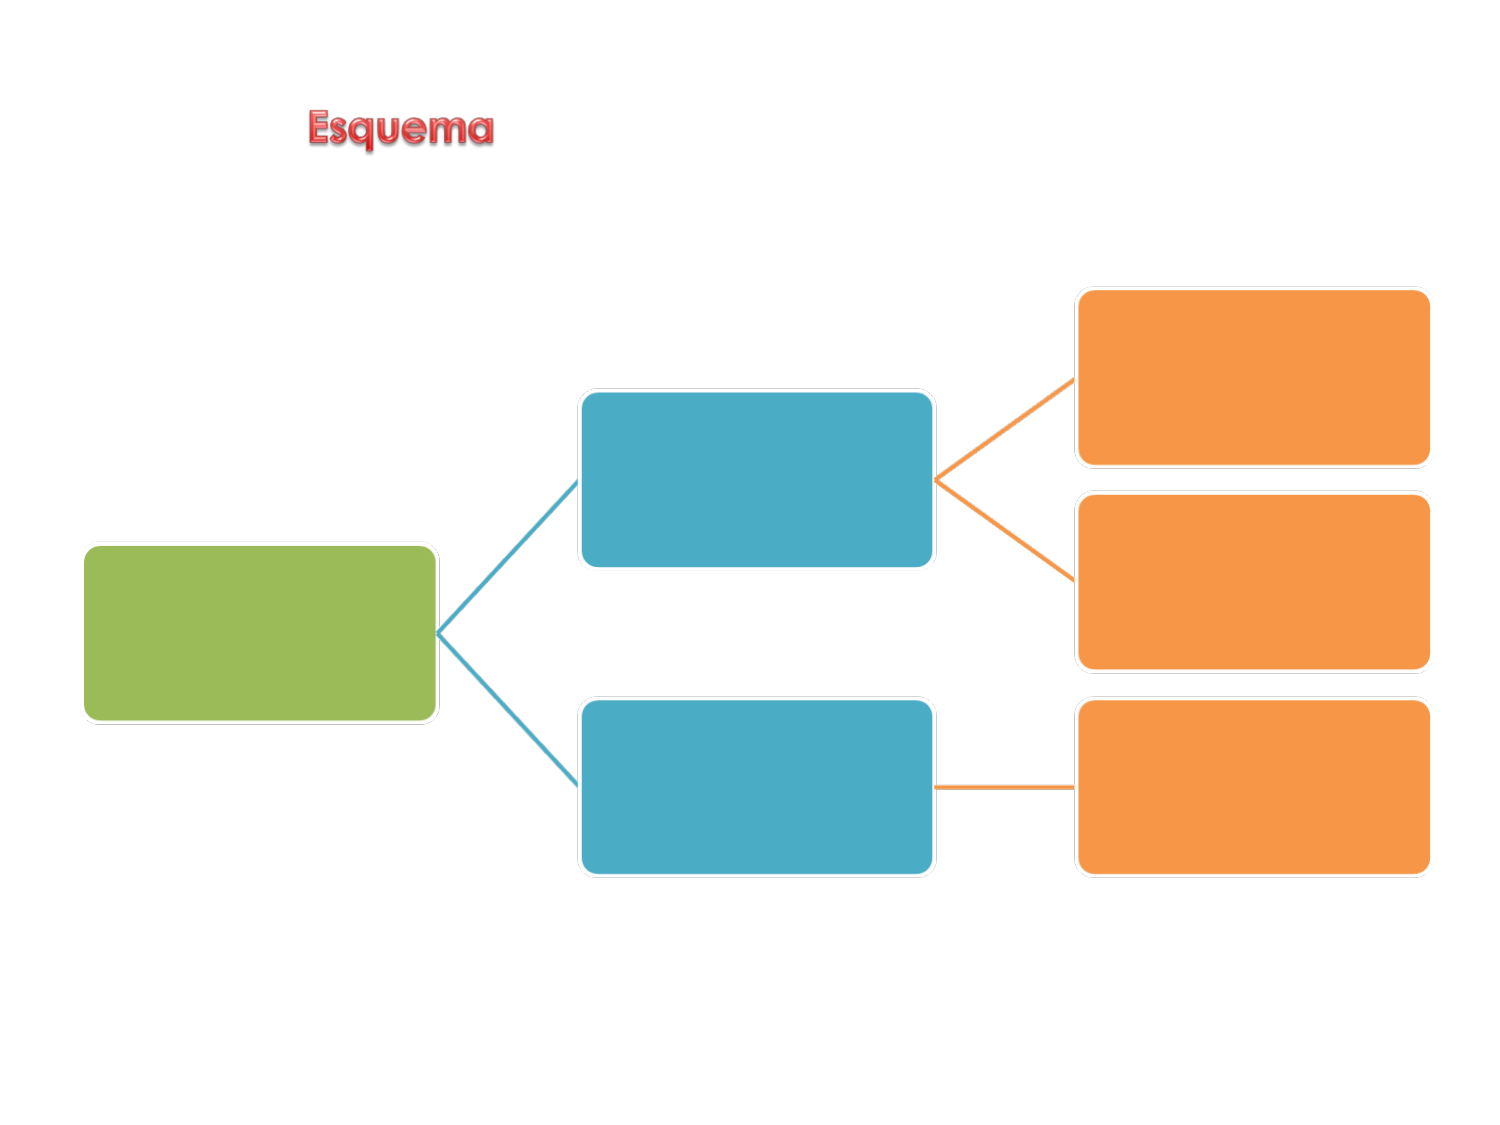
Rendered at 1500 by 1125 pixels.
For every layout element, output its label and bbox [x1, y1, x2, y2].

picture [292, 93, 680, 160]
picture [80, 210, 1434, 954]
